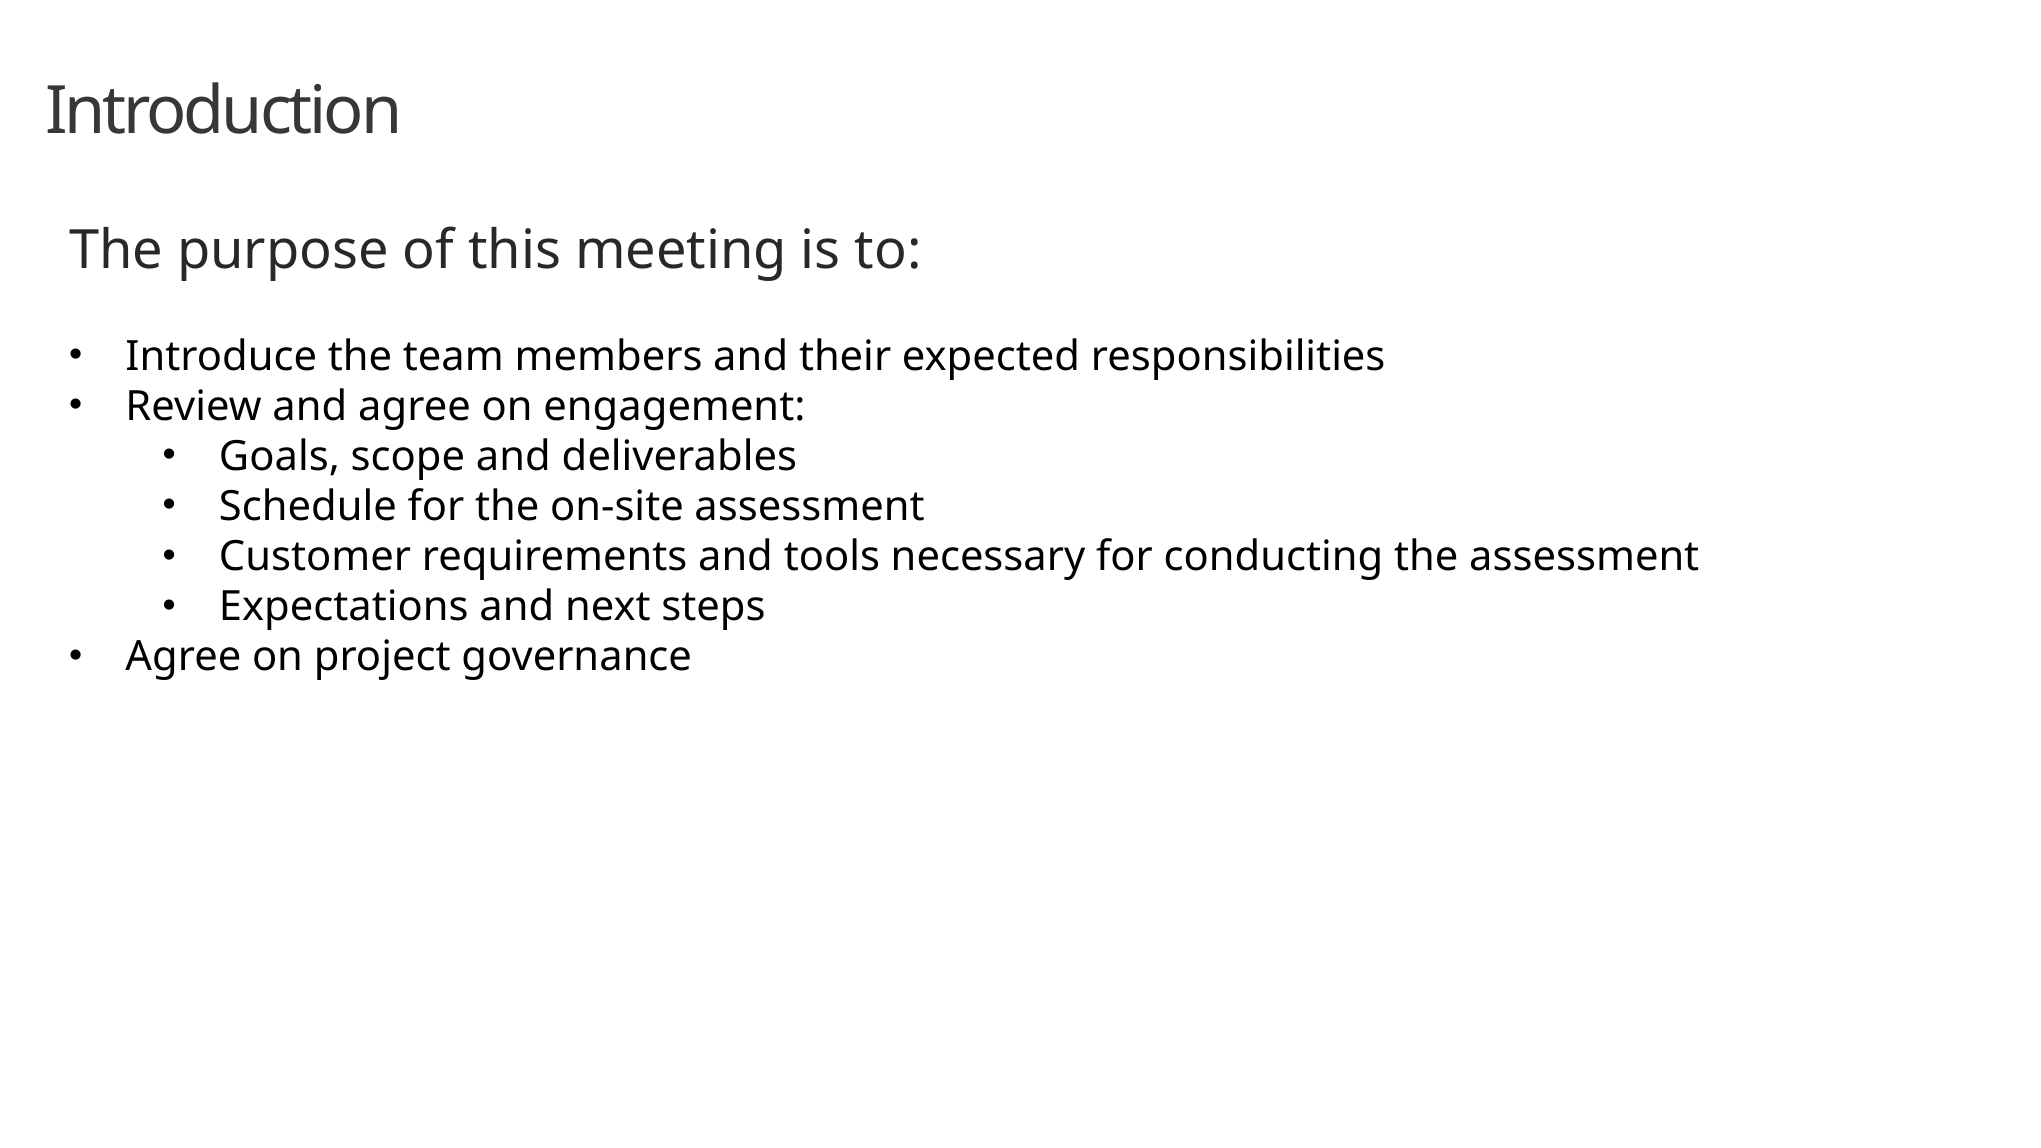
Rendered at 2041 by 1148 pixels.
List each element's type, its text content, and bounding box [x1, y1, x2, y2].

title Introduction [45, 49, 1996, 200]
list The purpose of this meeting is to: Introduce the team members and their expected responsibilities Review and agree on engagement: Goals, scope and deliverables Schedule for the on-site assessment Customer requirements and tools necessary for conducting the assessment Expectations and next steps Agree on project governance [45, 198, 1995, 880]
